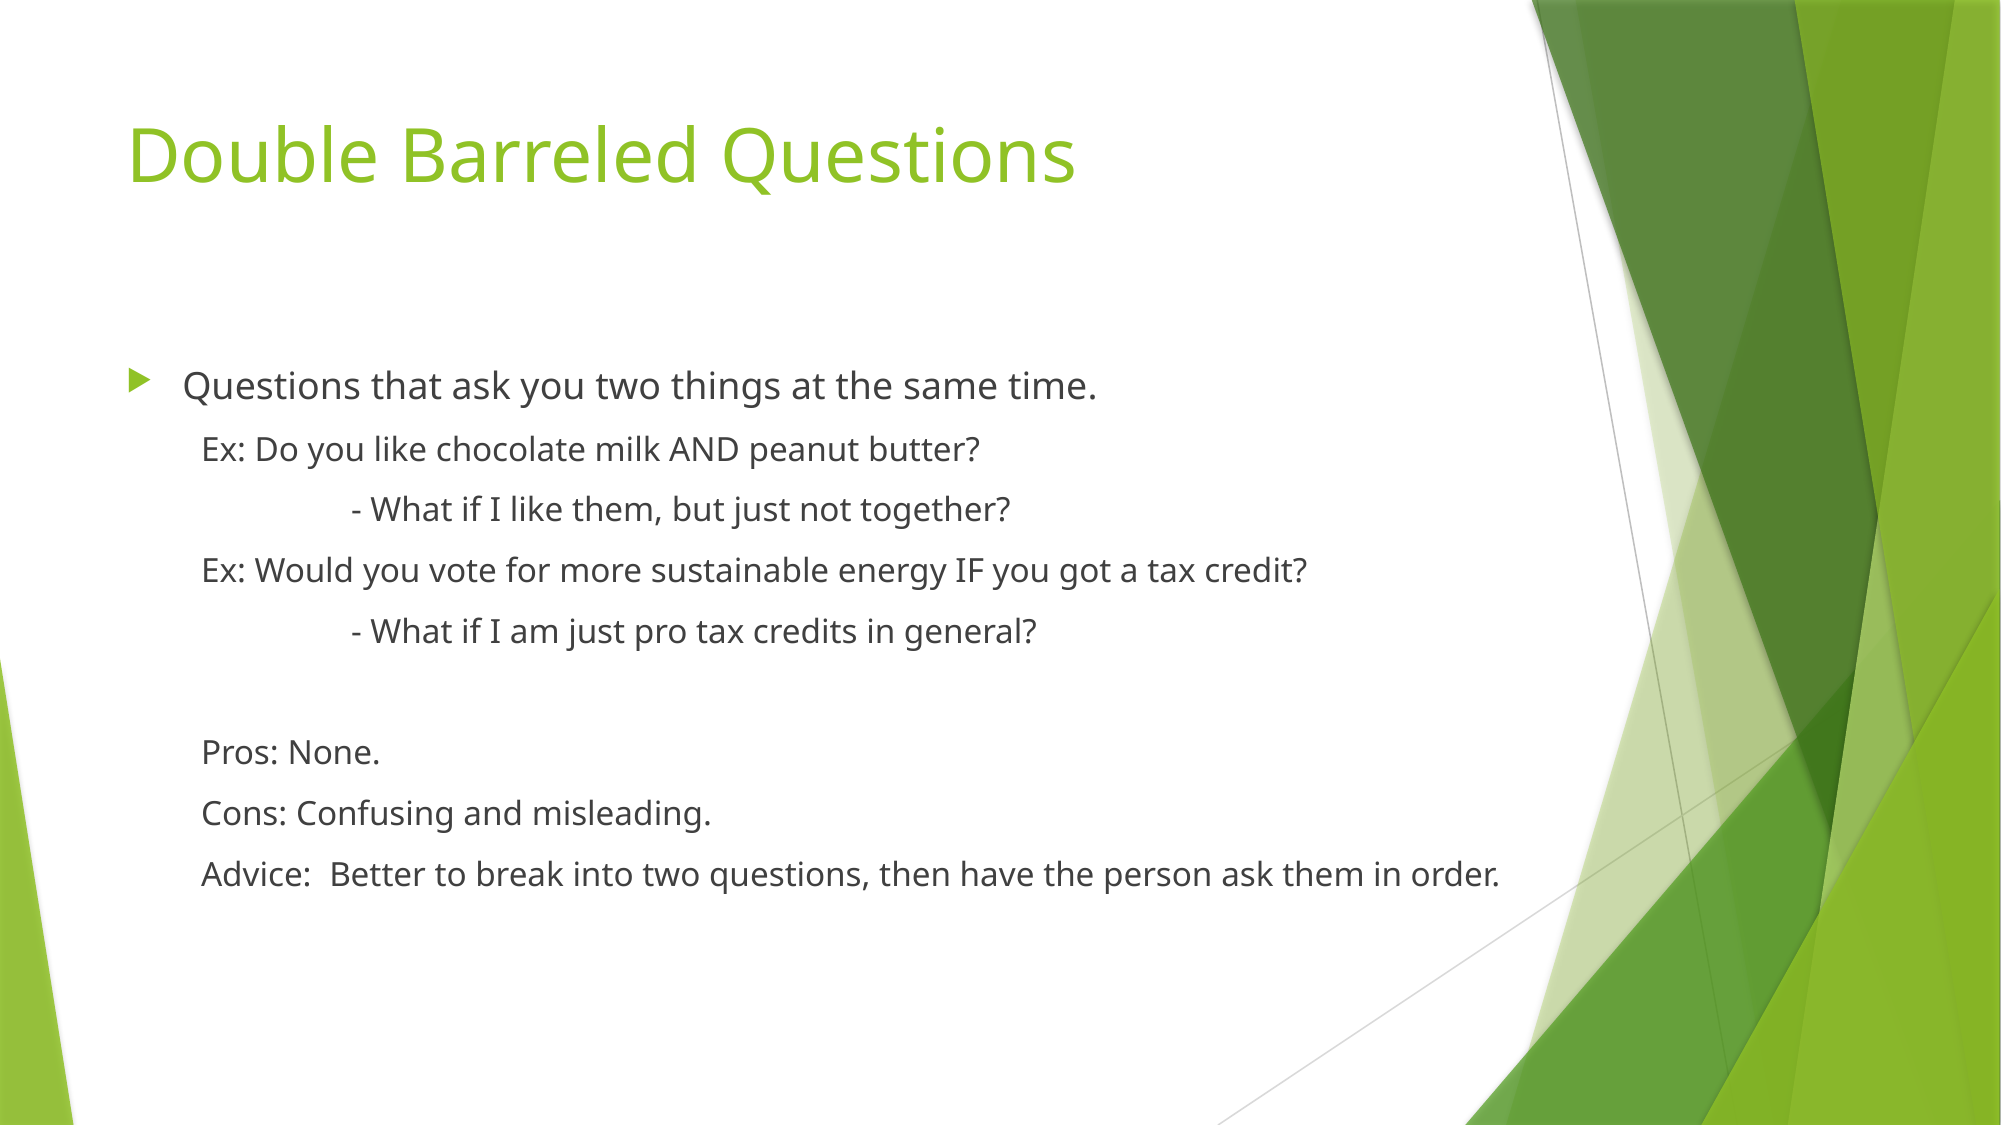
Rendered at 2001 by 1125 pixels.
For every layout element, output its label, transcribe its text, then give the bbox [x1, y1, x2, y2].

list Questions that ask you two things at the same time. Ex: Do you like chocolate milk AND peanut butter? - What if I like them, but just not together? Ex: Would you vote for more sustainable energy IF you got a tax credit? - What if I am just pro tax credits in general? Pros: None. Cons: Confusing and misleading. Advice: Better to break into two questions, then have the person ask them in order. [111, 354, 1522, 992]
title Double Barreled Questions [111, 99, 1522, 317]
